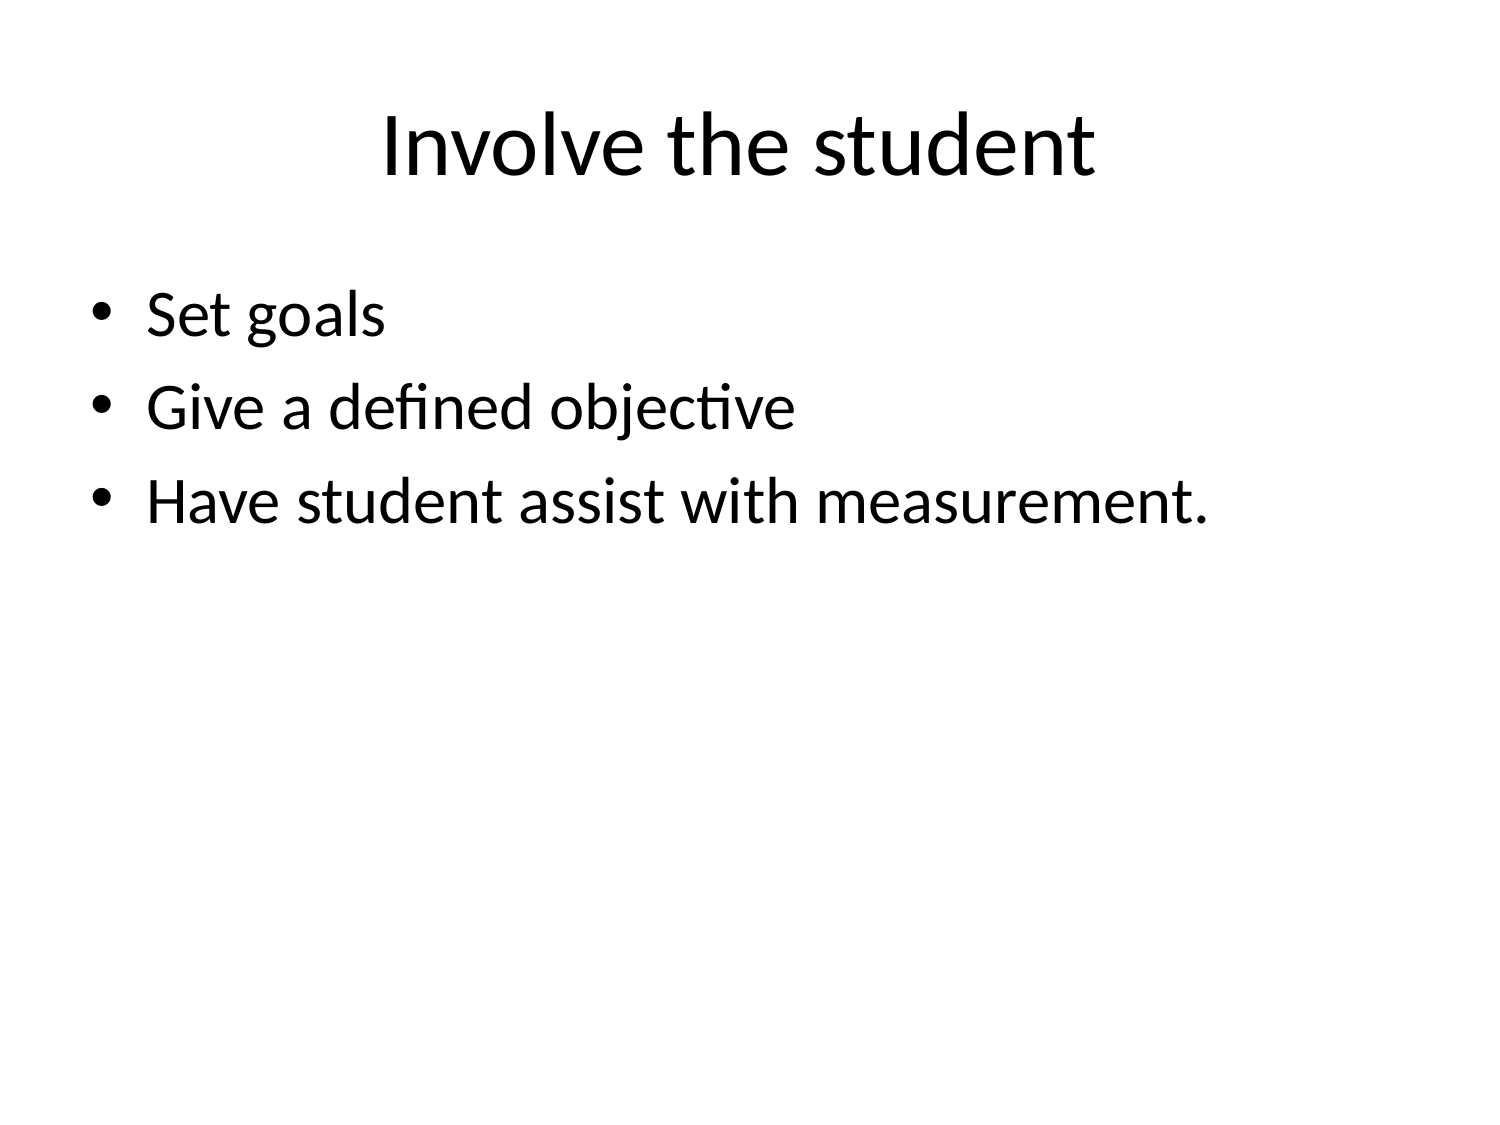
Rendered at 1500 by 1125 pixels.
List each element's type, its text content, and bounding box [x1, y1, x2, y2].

list Set goals Give a defined objective Have student assist with measurement. [75, 262, 1425, 1005]
title Involve the student [75, 45, 1425, 233]
